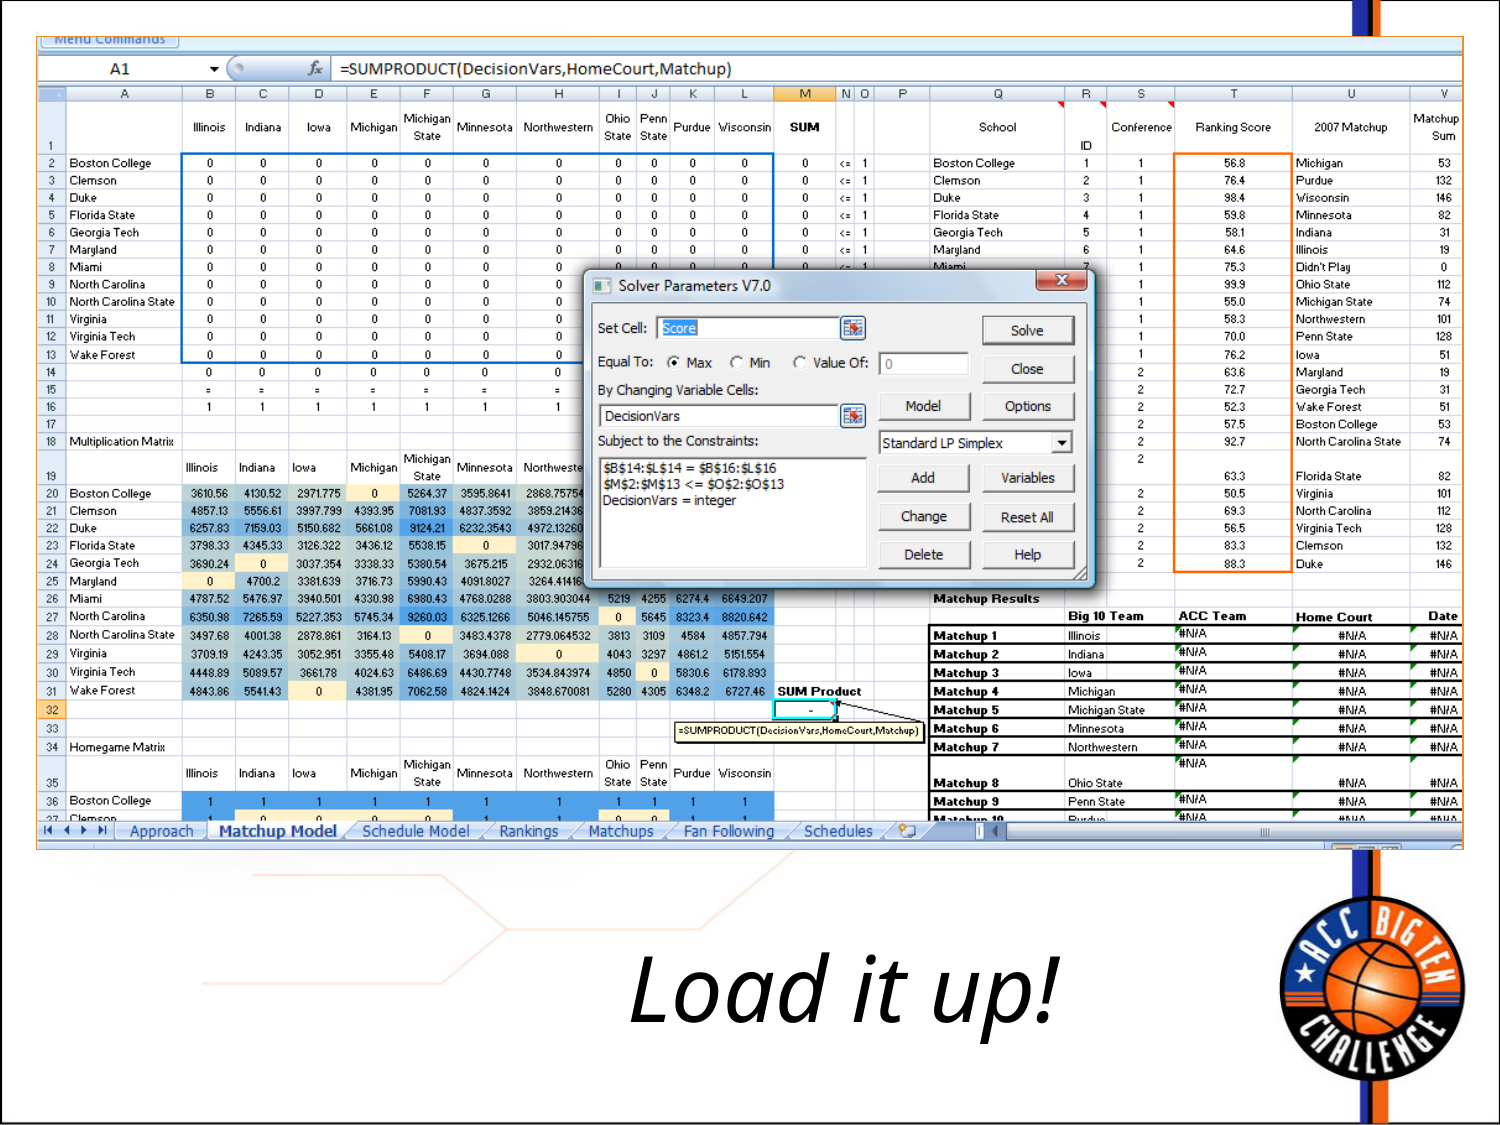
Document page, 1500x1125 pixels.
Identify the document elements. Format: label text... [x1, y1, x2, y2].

text_box Load it up! [483, 923, 1075, 1049]
picture [0, 0, 1500, 1125]
